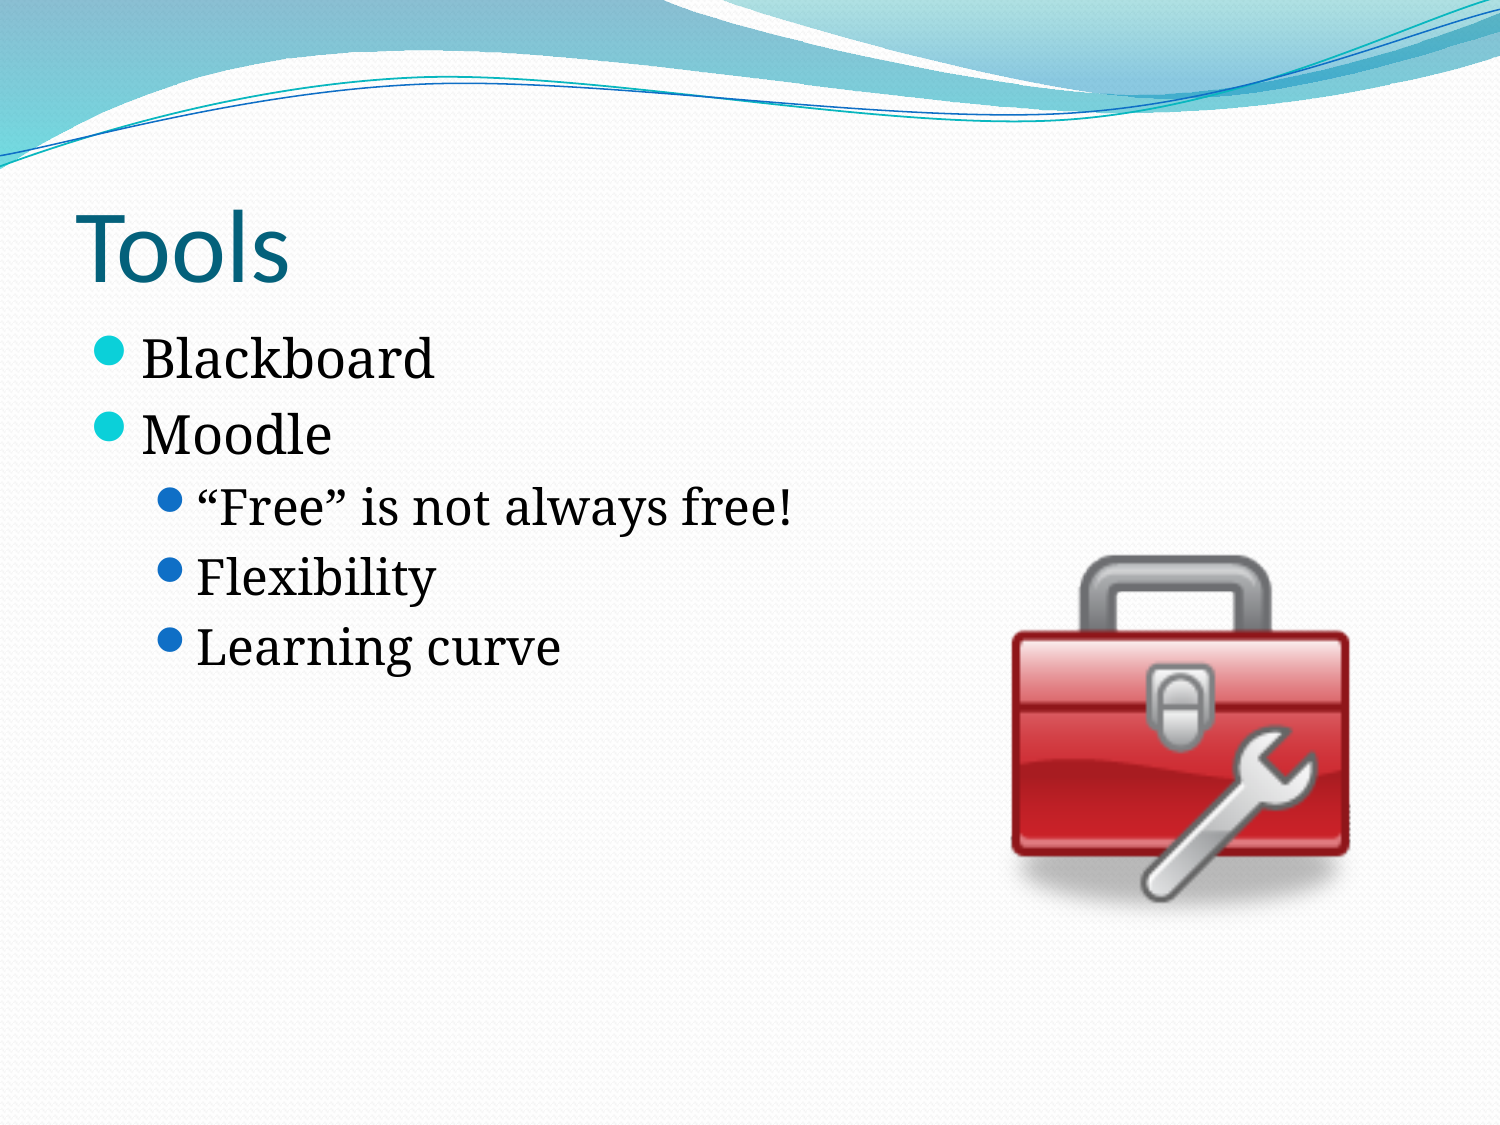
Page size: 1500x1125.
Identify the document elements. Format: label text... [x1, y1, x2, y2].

list Blackboard Moodle “Free” is not always free! Flexibility Learning curve [75, 317, 1425, 1038]
picture [974, 524, 1388, 938]
title Tools [75, 115, 1425, 303]
